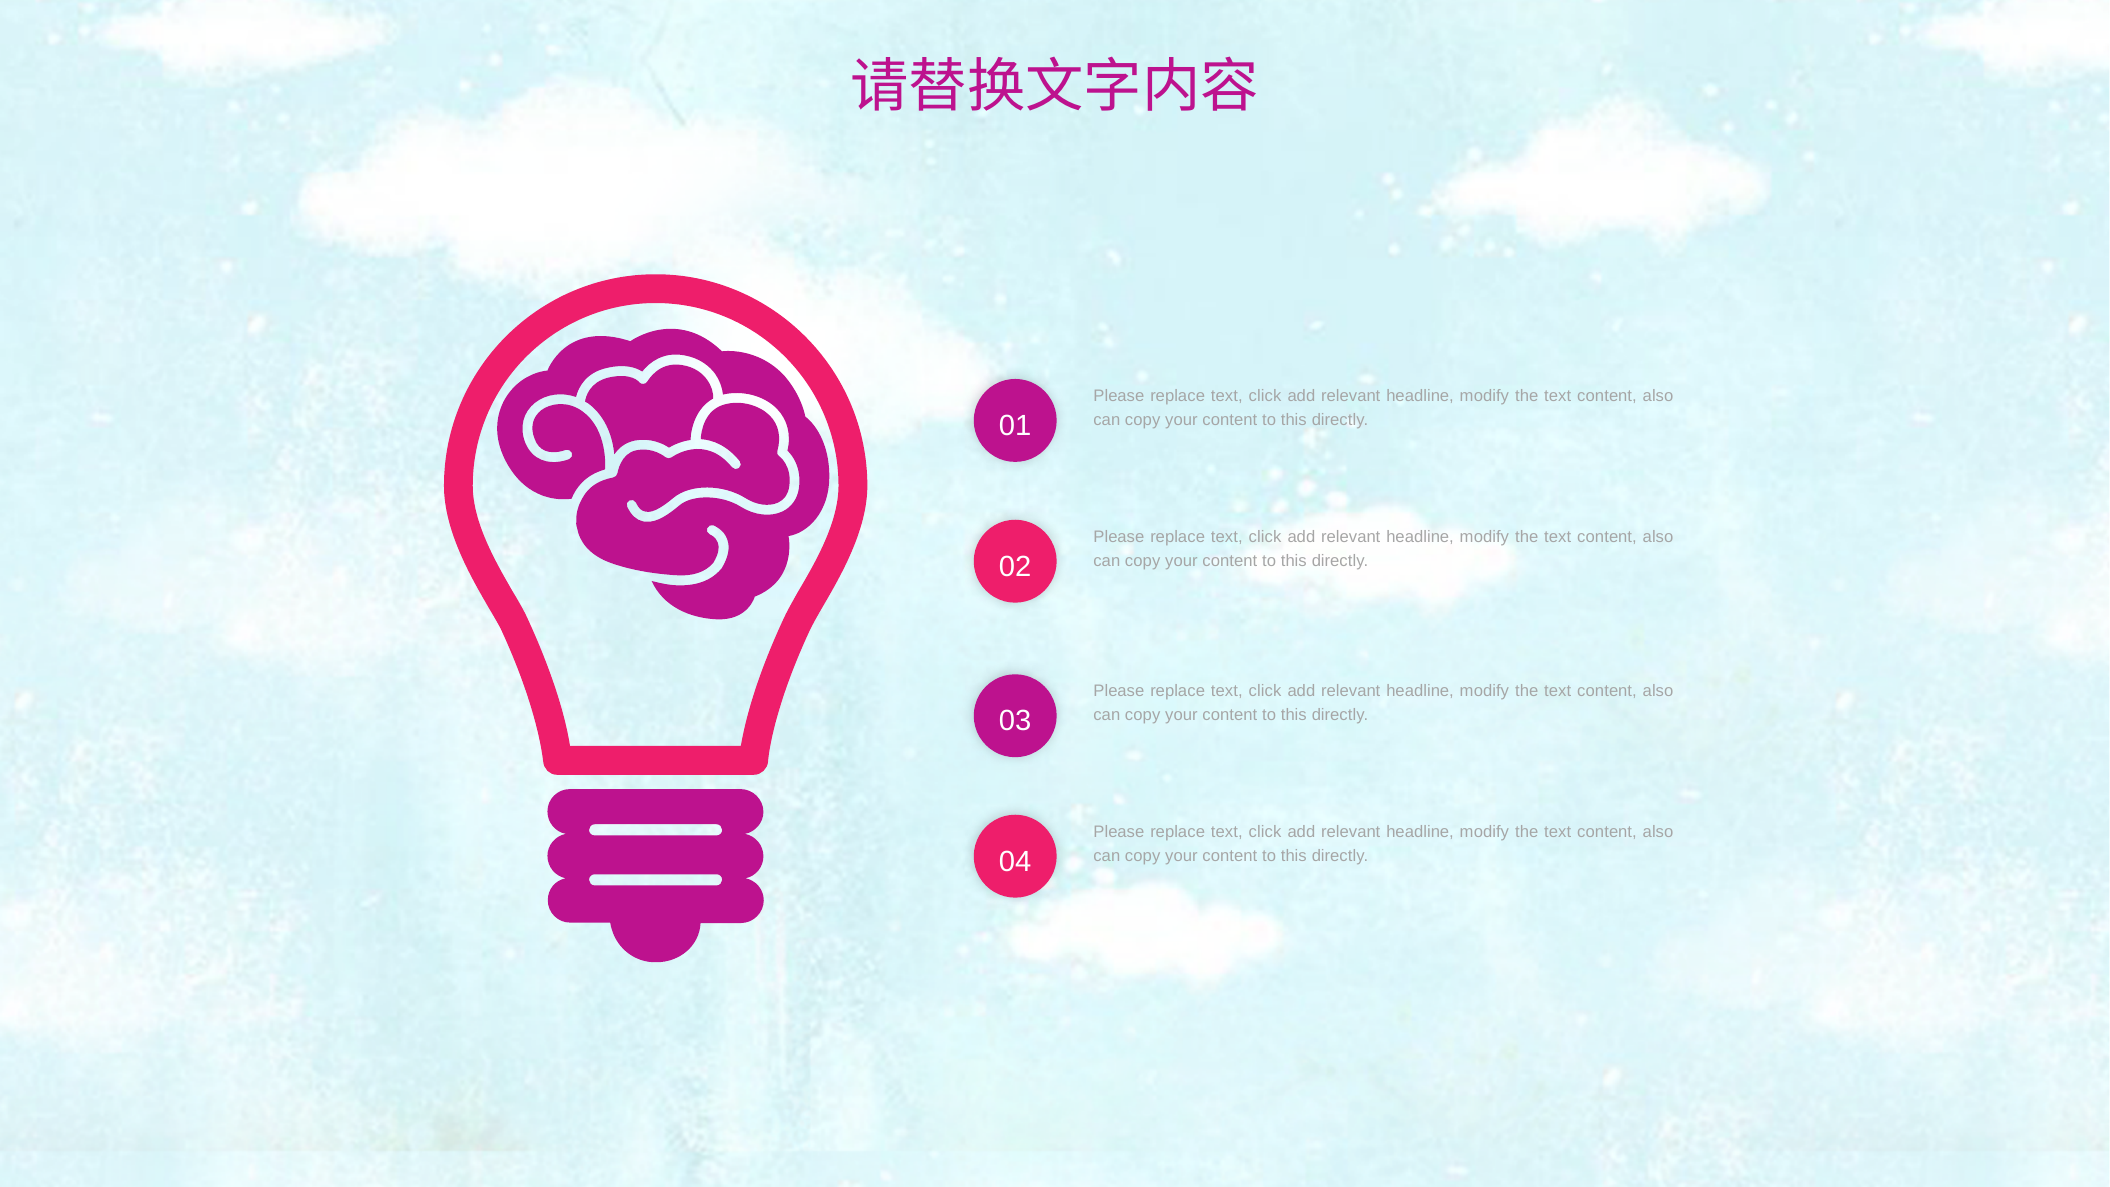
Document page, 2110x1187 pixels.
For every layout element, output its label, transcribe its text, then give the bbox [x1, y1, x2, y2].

text_box 03 [972, 673, 1058, 759]
text_box Please replace text, click add relevant headline, modify the text content, also can copy your content to this directly. [1093, 521, 1675, 570]
text_box 01 [972, 377, 1058, 463]
text_box Please replace text, click add relevant headline, modify the text content, also can copy your content to this directly. [1093, 380, 1675, 429]
text_box 02 [972, 518, 1058, 604]
text_box [831, 367, 868, 593]
text_box 04 [972, 813, 1058, 899]
text_box Please replace text, click add relevant headline, modify the text content, also can copy your content to this directly. [1093, 816, 1675, 865]
text_box 请替换文字内容 [795, 26, 1314, 125]
text_box [547, 789, 764, 963]
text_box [480, 307, 831, 621]
text_box [496, 621, 815, 775]
text_box [443, 367, 480, 593]
text_box [542, 274, 769, 307]
text_box Please replace text, click add relevant headline, modify the text content, also can copy your content to this directly. [1093, 676, 1675, 724]
picture [0, 0, 2110, 1187]
